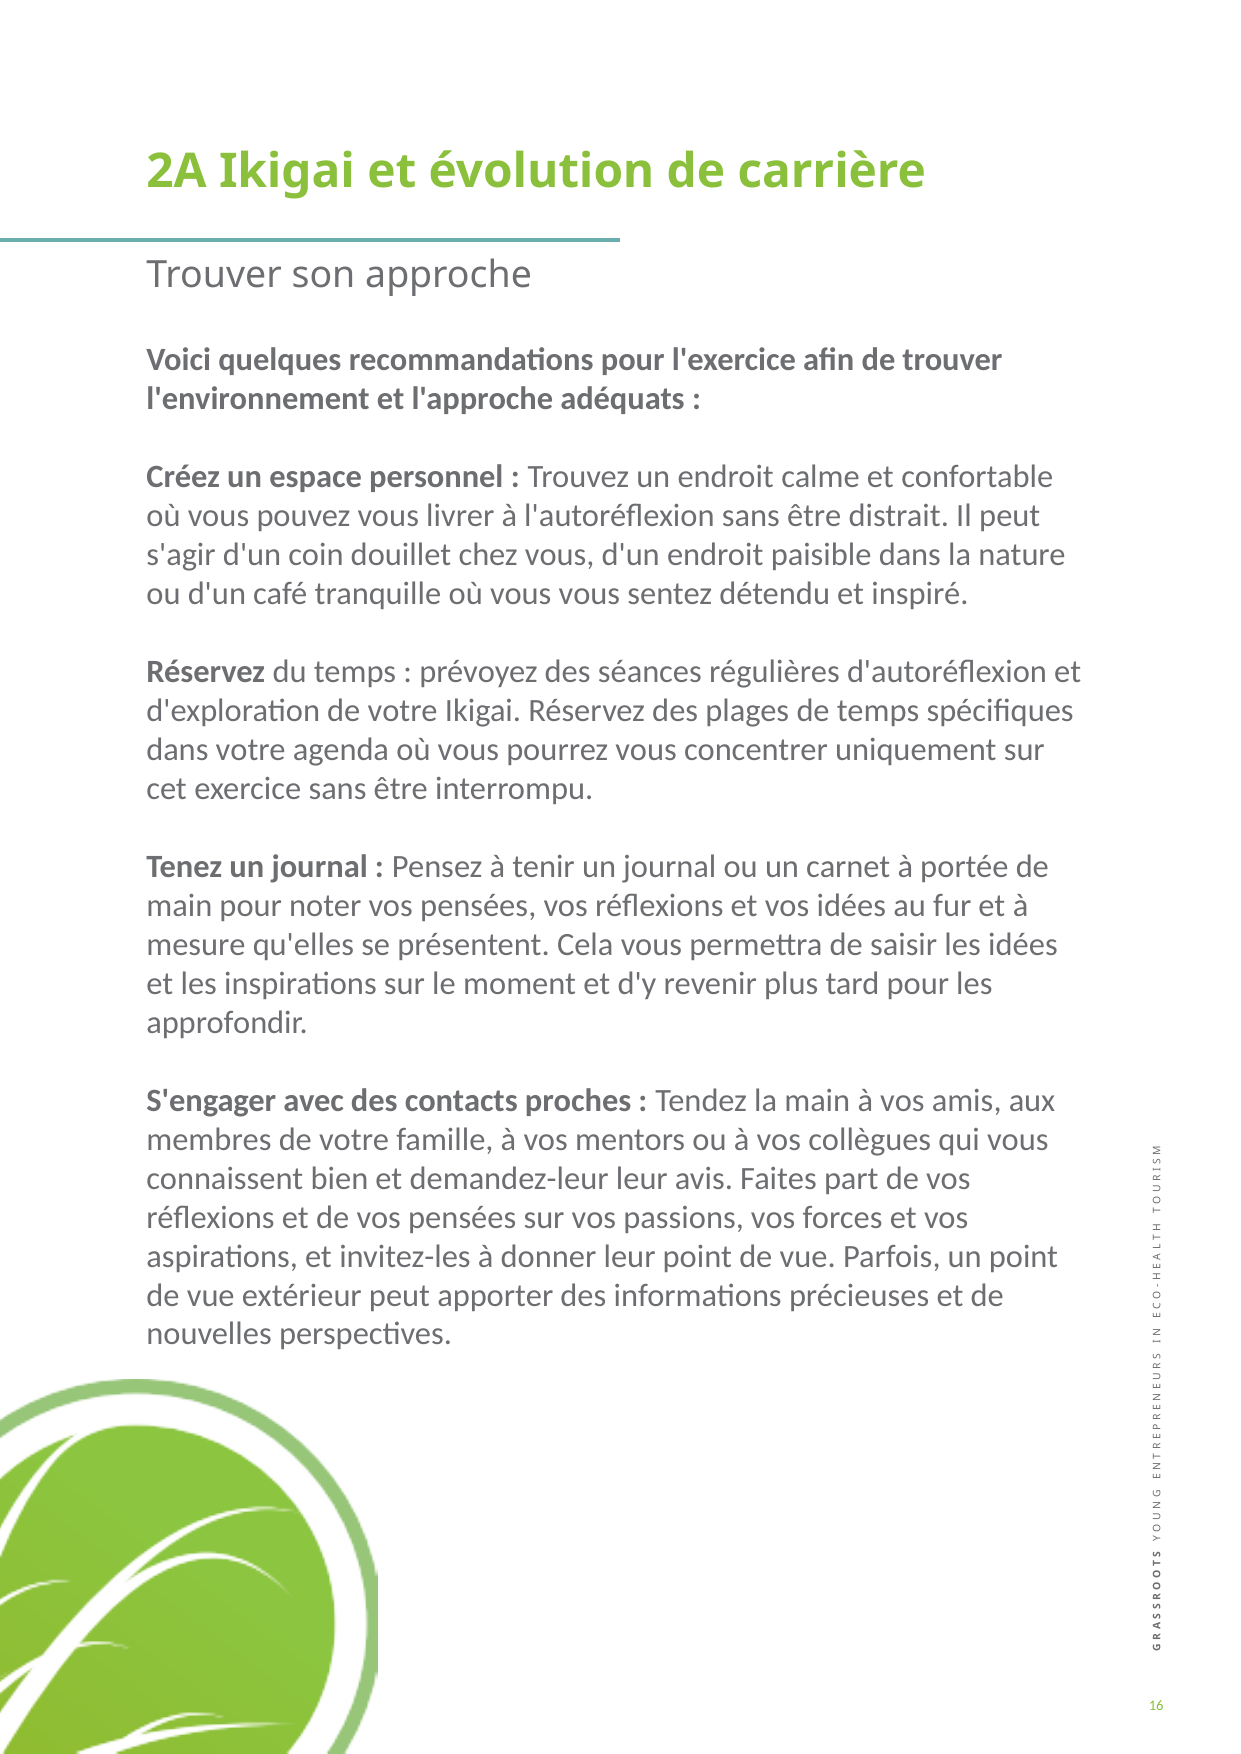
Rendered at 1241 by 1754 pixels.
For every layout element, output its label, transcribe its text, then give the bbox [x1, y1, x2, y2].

slide_number 16 [1125, 1666, 1187, 1743]
list Trouver son approche [131, 242, 1109, 371]
list 2A Ikigai et évolution de carrière [131, 132, 1109, 242]
list Voici quelques recommandations pour l'exercice afin de trouver l'environnement et l'approche adéquats : Créez un espace personnel : Trouvez un endroit calme et confortable où vous pouvez vous livrer à l'autoréflexion sans être distrait. Il peut s'agir d'un coin douillet chez vous, d'un endroit paisible dans la nature ou d'un café tranquille où vous vous sentez détendu et inspiré. Réservez du temps : prévoyez des séances régulières d'autoréflexion et d'exploration de votre Ikigai. Réservez des plages de temps spécifiques dans votre agenda où vous pourrez vous concentrer uniquement sur cet exercice sans être interrompu. Tenez un journal : Pensez à tenir un journal ou un carnet à portée de main pour noter vos pensées, vos réflexions et vos idées au fur et à mesure qu'elles se présentent. Cela vous permettra de saisir les idées et les inspirations sur le moment et d'y revenir plus tard pour les approfondir. S'engager avec des contacts proches : Tendez la main à vos amis, aux membres de votre famille, à vos mentors ou à vos collègues qui vous connaissent bien et demandez-leur leur avis. Faites part de vos réflexions et de vos pensées sur vos passions, vos forces et vos aspirations, et invitez-les à donner leur point de vue. Parfois, un point de vue extérieur peut apporter des informations précieuses et de nouvelles perspectives. [131, 371, 1109, 1545]
